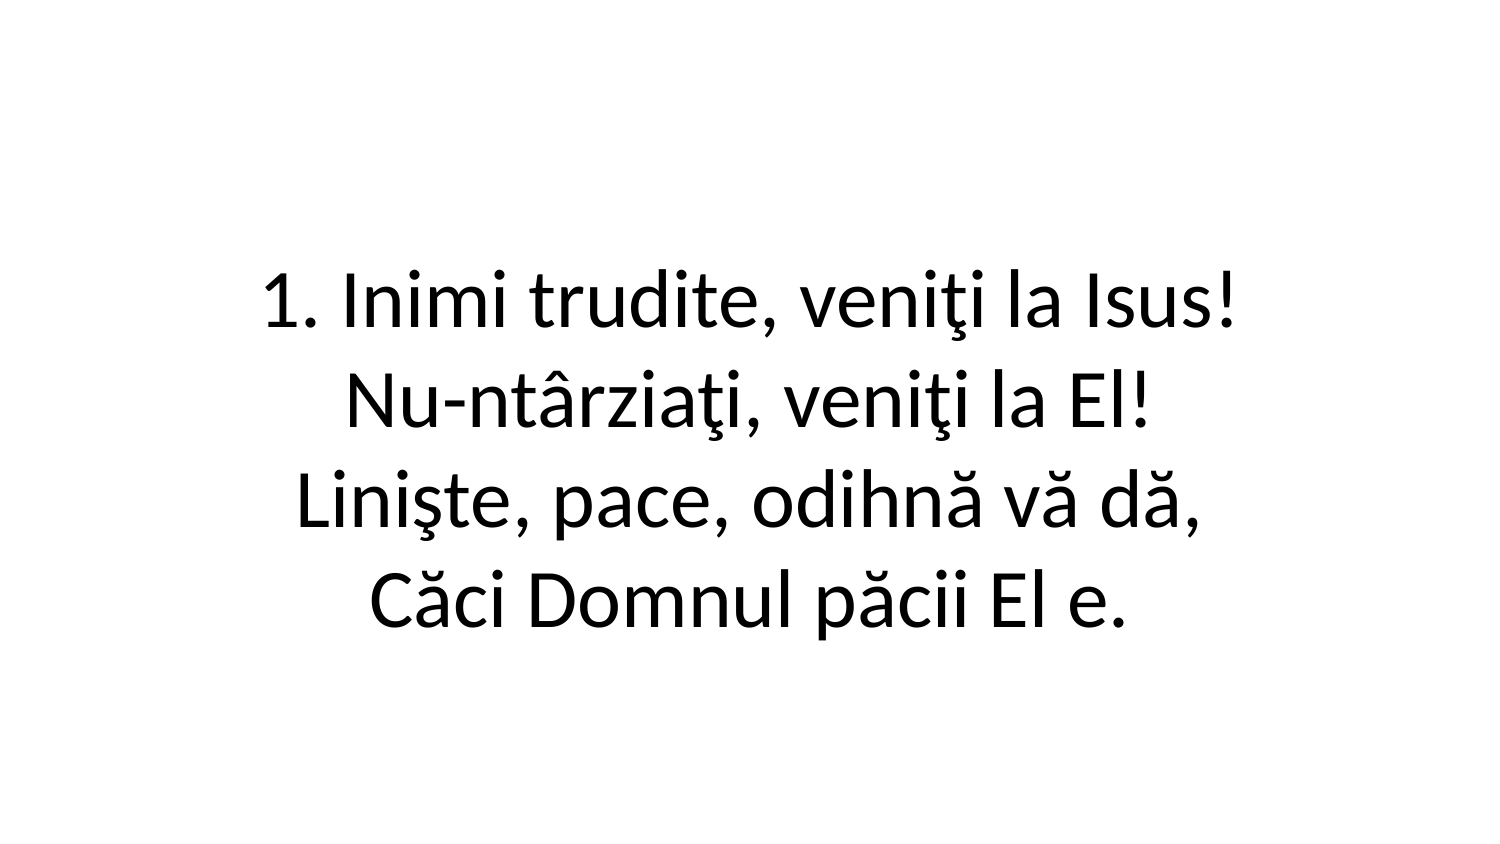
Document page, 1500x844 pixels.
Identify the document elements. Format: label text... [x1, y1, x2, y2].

text_box 1. Inimi trudite, veniţi la Isus! Nu-ntârziaţi, veniţi la El! Linişte, pace, odihnă vă dă, Căci Domnul păcii El e. [243, 192, 1257, 652]
